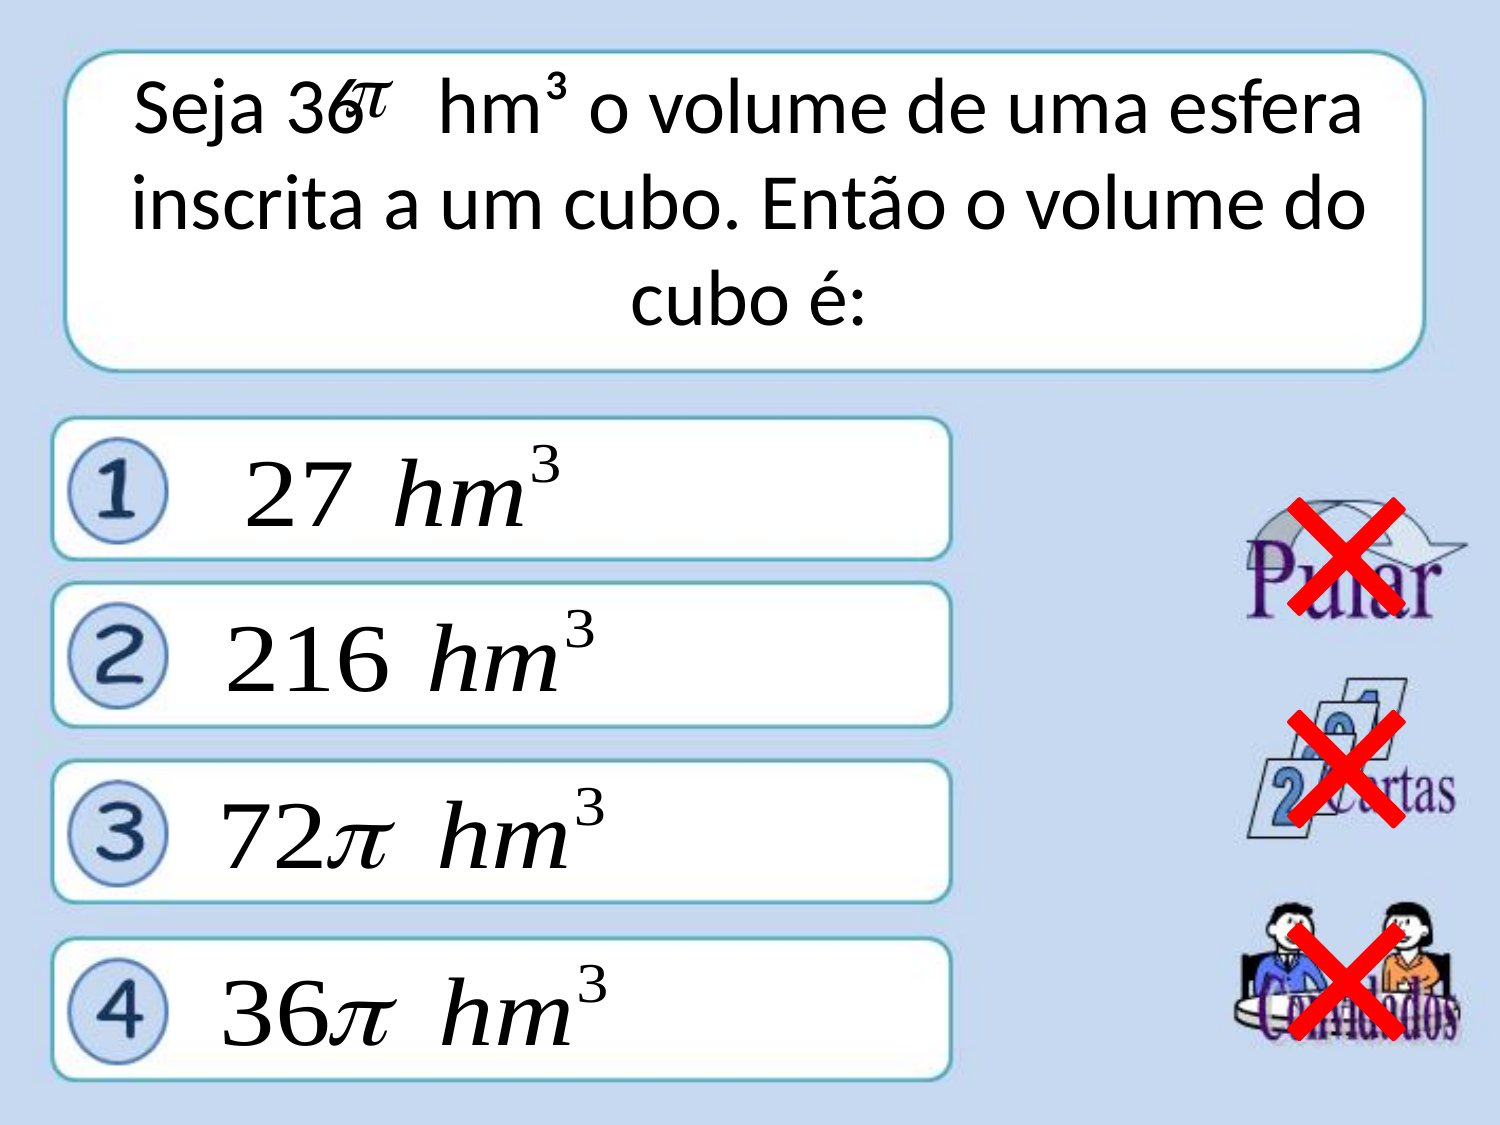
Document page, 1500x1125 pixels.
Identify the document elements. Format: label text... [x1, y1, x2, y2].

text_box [206, 940, 624, 1087]
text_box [226, 420, 580, 567]
text_box [1287, 497, 1406, 616]
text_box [201, 763, 629, 910]
title Seja 36 hm³ o volume de uma esfera inscrita a um cubo. Então o volume do cubo é: [74, 44, 1426, 351]
picture [0, 0, 1500, 1125]
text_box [336, 66, 408, 138]
text_box [1287, 709, 1406, 829]
text_box [1287, 922, 1406, 1042]
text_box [207, 585, 616, 733]
